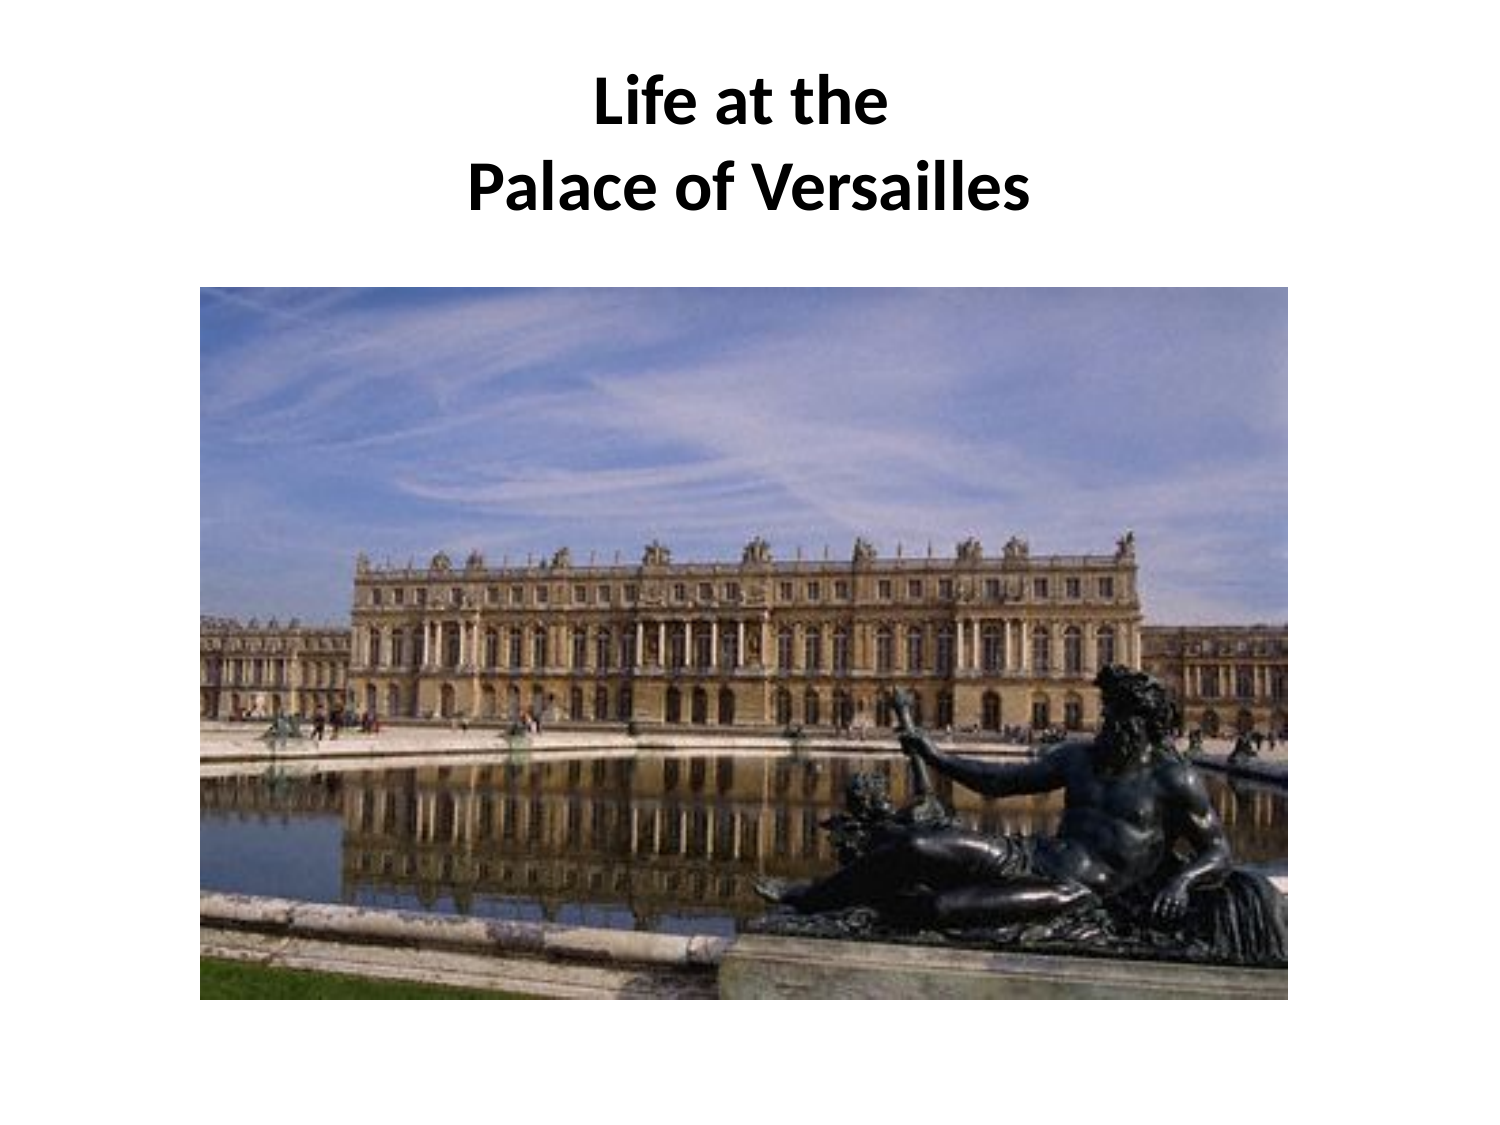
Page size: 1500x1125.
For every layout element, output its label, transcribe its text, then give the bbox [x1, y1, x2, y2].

picture [199, 287, 1288, 1000]
title Life at the Palace of Versailles [75, 45, 1425, 233]
